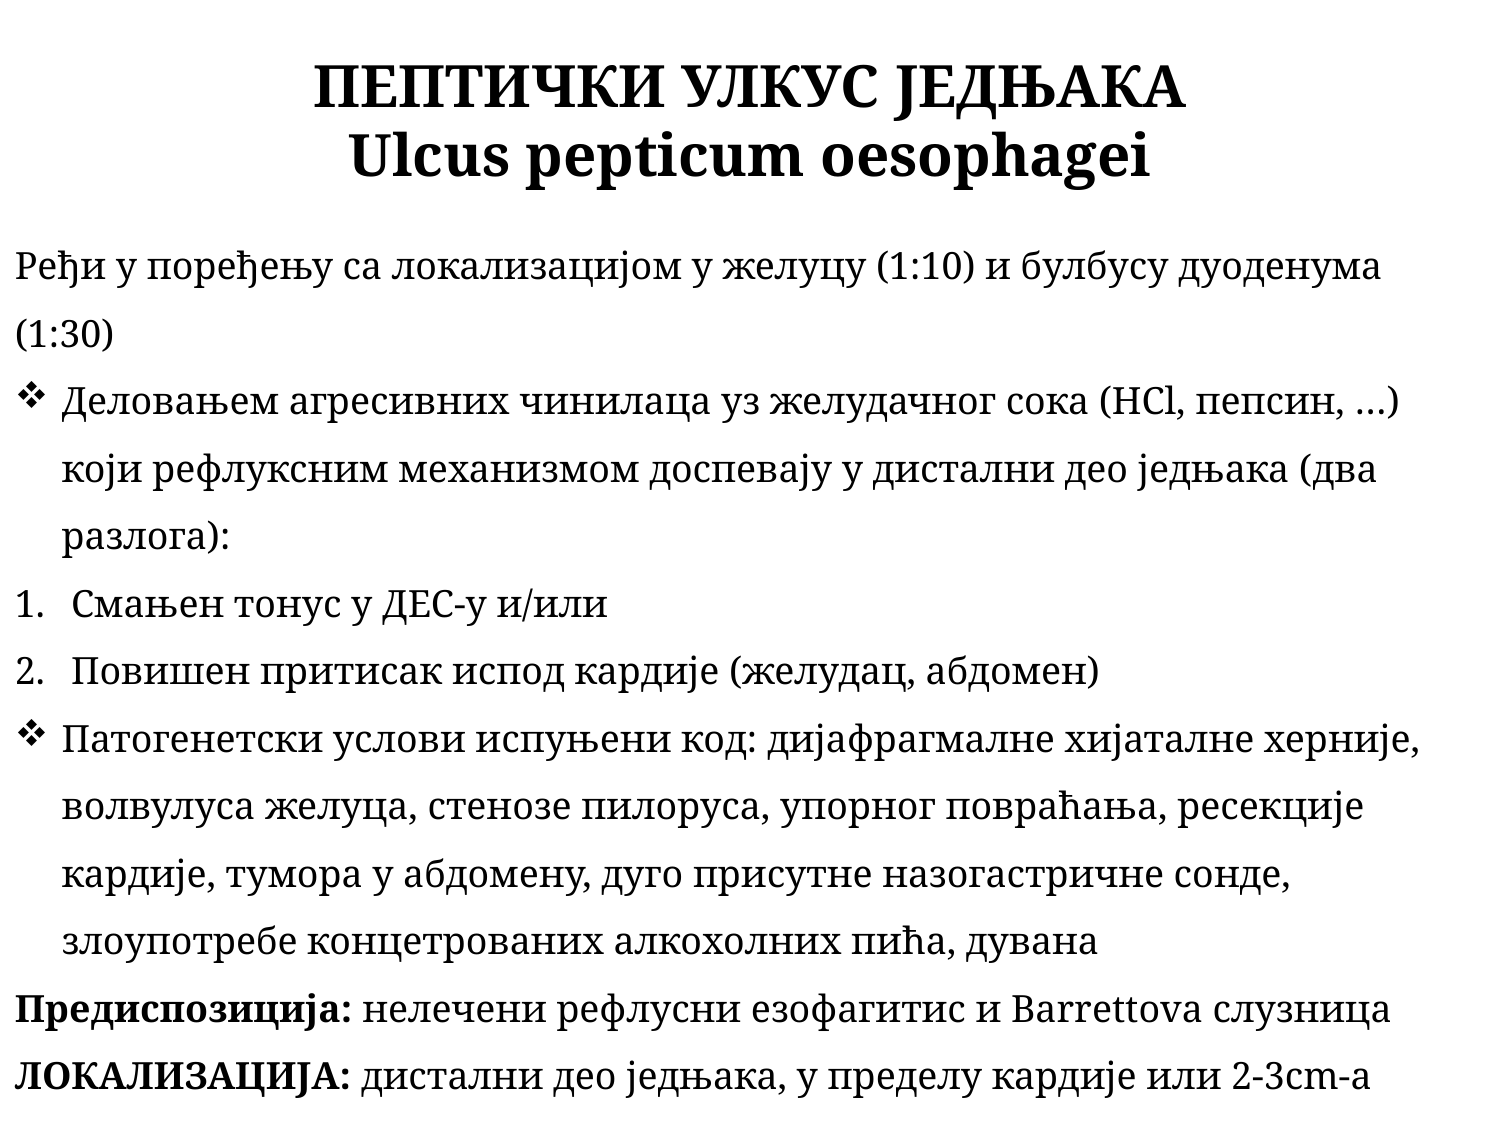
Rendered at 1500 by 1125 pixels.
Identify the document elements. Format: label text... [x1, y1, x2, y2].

title ПЕПТИЧКИ УЛКУС ЈЕДЊАКА Ulcus pepticum oesophagei [75, 24, 1425, 212]
text_box Ређи у поређењу са локализацијом у желуцу (1:10) и булбусу дуоденума (1:30) Деловањем агресивних чинилаца уз желудачног сока (HCl, пепсин, …) који рефлуксним механизмом доспевају у дистални део једњака (два разлога): Смањен тонус у ДЕС-у и/или Повишен притисак испод кардије (желудац, абдомен) Патогенетски услови испуњени код: дијафрагмалне хијаталне херније, волвулуса желуца, стенозе пилоруса, упорног повраћања, ресекције кардије, тумора у абдомену, дуго присутне назогастричне сонде, злоупотребе концетрованих алкохолних пића, дувана Предиспозиција: нелечени рефлусни езофагитис и Barrettova слузница ЛОКАЛИЗАЦИЈА: дистални део једњака, у пределу кардије или 2-3cm-a изнад ње, солитарни, захвата мукозу и субмукозу (ређе мишићни слој) [0, 212, 1500, 1125]
